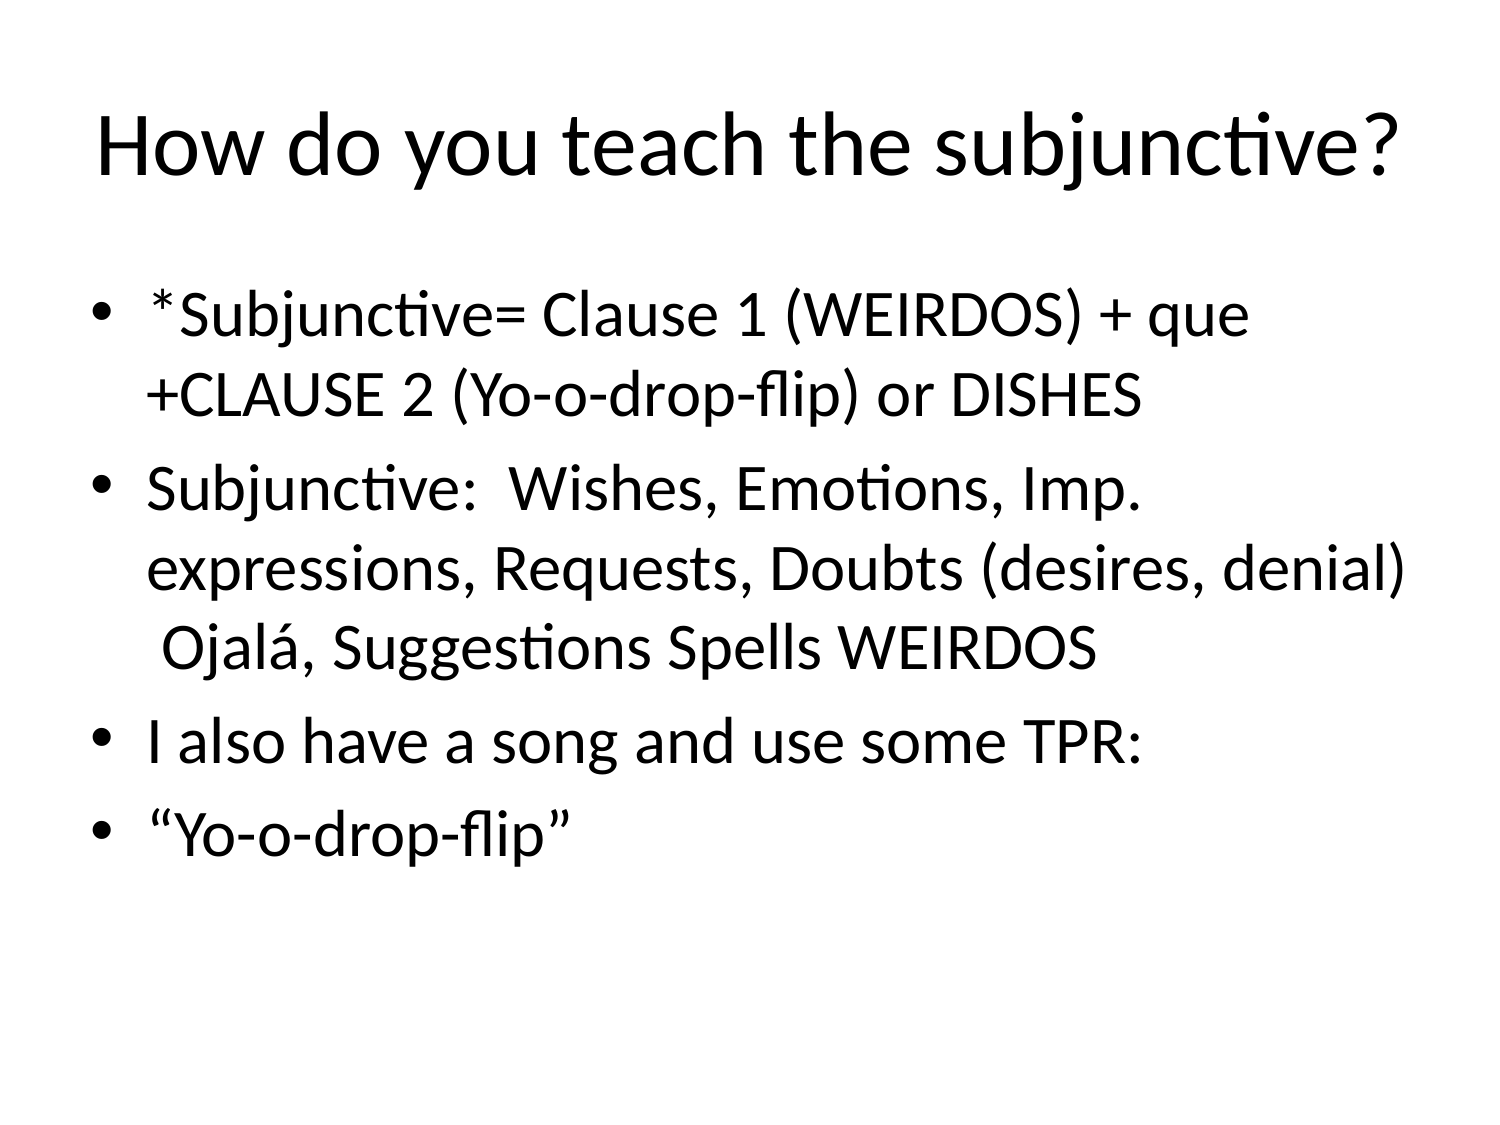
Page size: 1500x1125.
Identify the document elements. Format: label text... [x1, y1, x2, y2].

list *Subjunctive= Clause 1 (WEIRDOS) + que +CLAUSE 2 (Yo-o-drop-flip) or DISHES Subjunctive: Wishes, Emotions, Imp. expressions, Requests, Doubts (desires, denial) Ojalá, Suggestions Spells WEIRDOS I also have a song and use some TPR: “Yo-o-drop-flip” [75, 262, 1425, 1005]
title How do you teach the subjunctive? [75, 45, 1425, 233]
